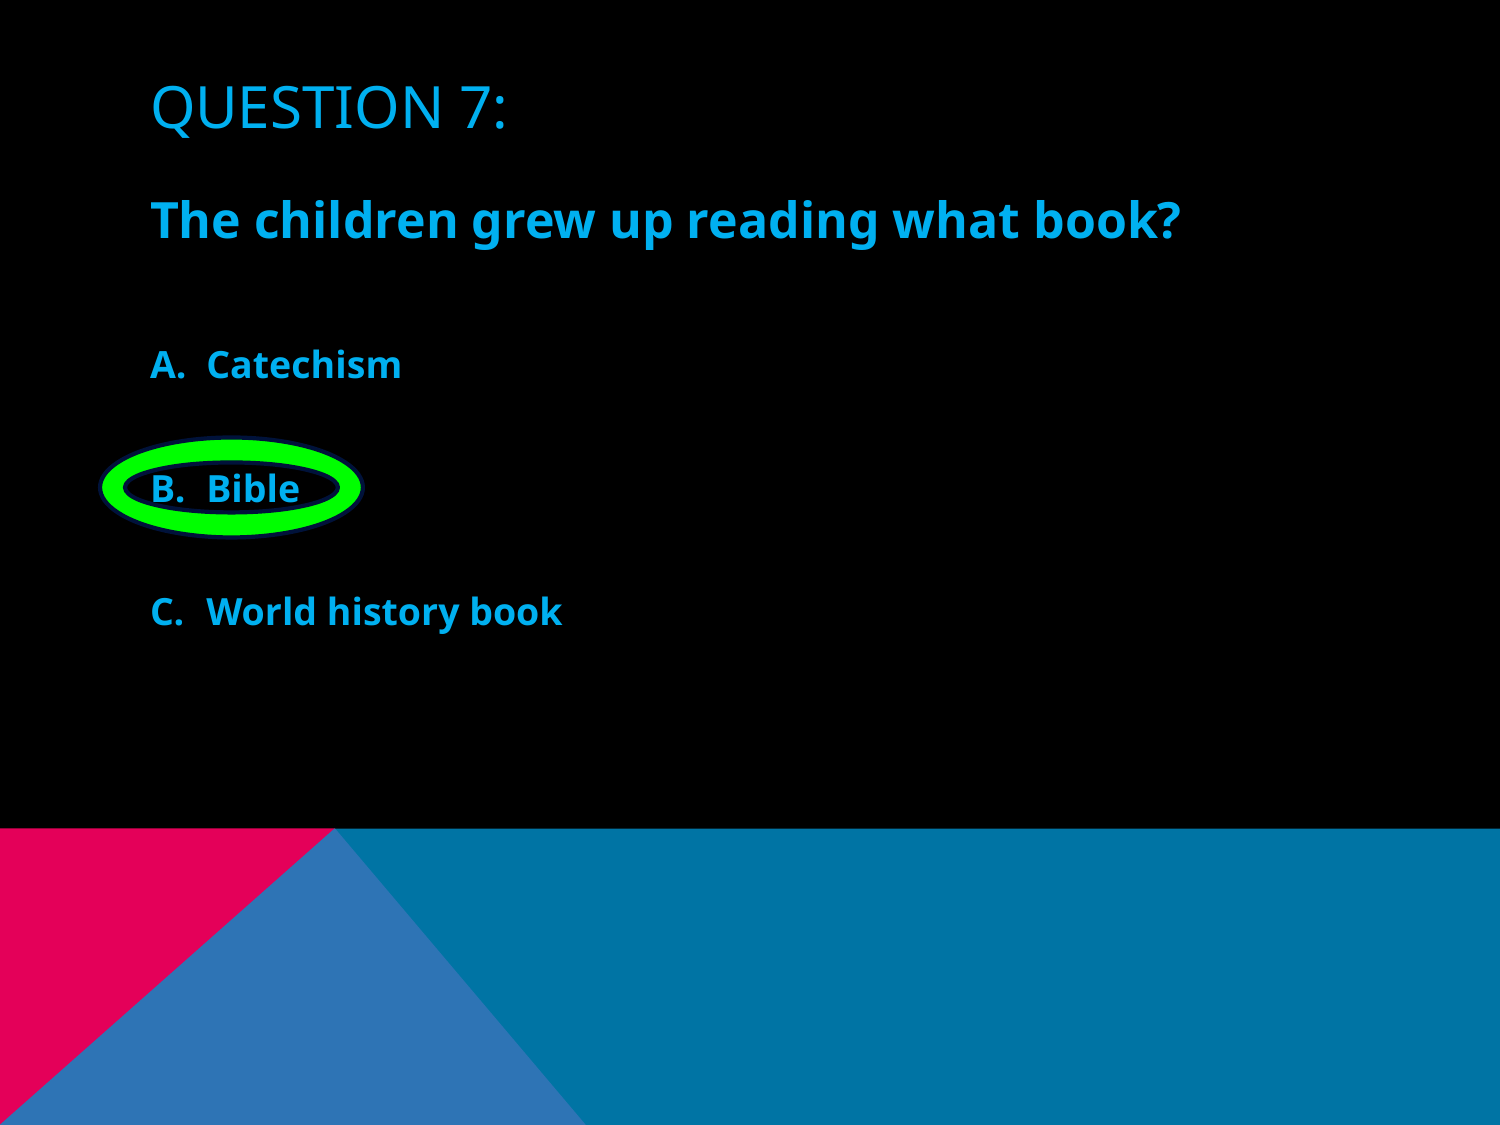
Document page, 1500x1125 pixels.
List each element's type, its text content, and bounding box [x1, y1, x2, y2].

title Question 7: [135, 60, 1369, 150]
list The children grew up reading what book? Catechism Bible World history book [135, 180, 1369, 768]
text_box [97, 435, 365, 540]
